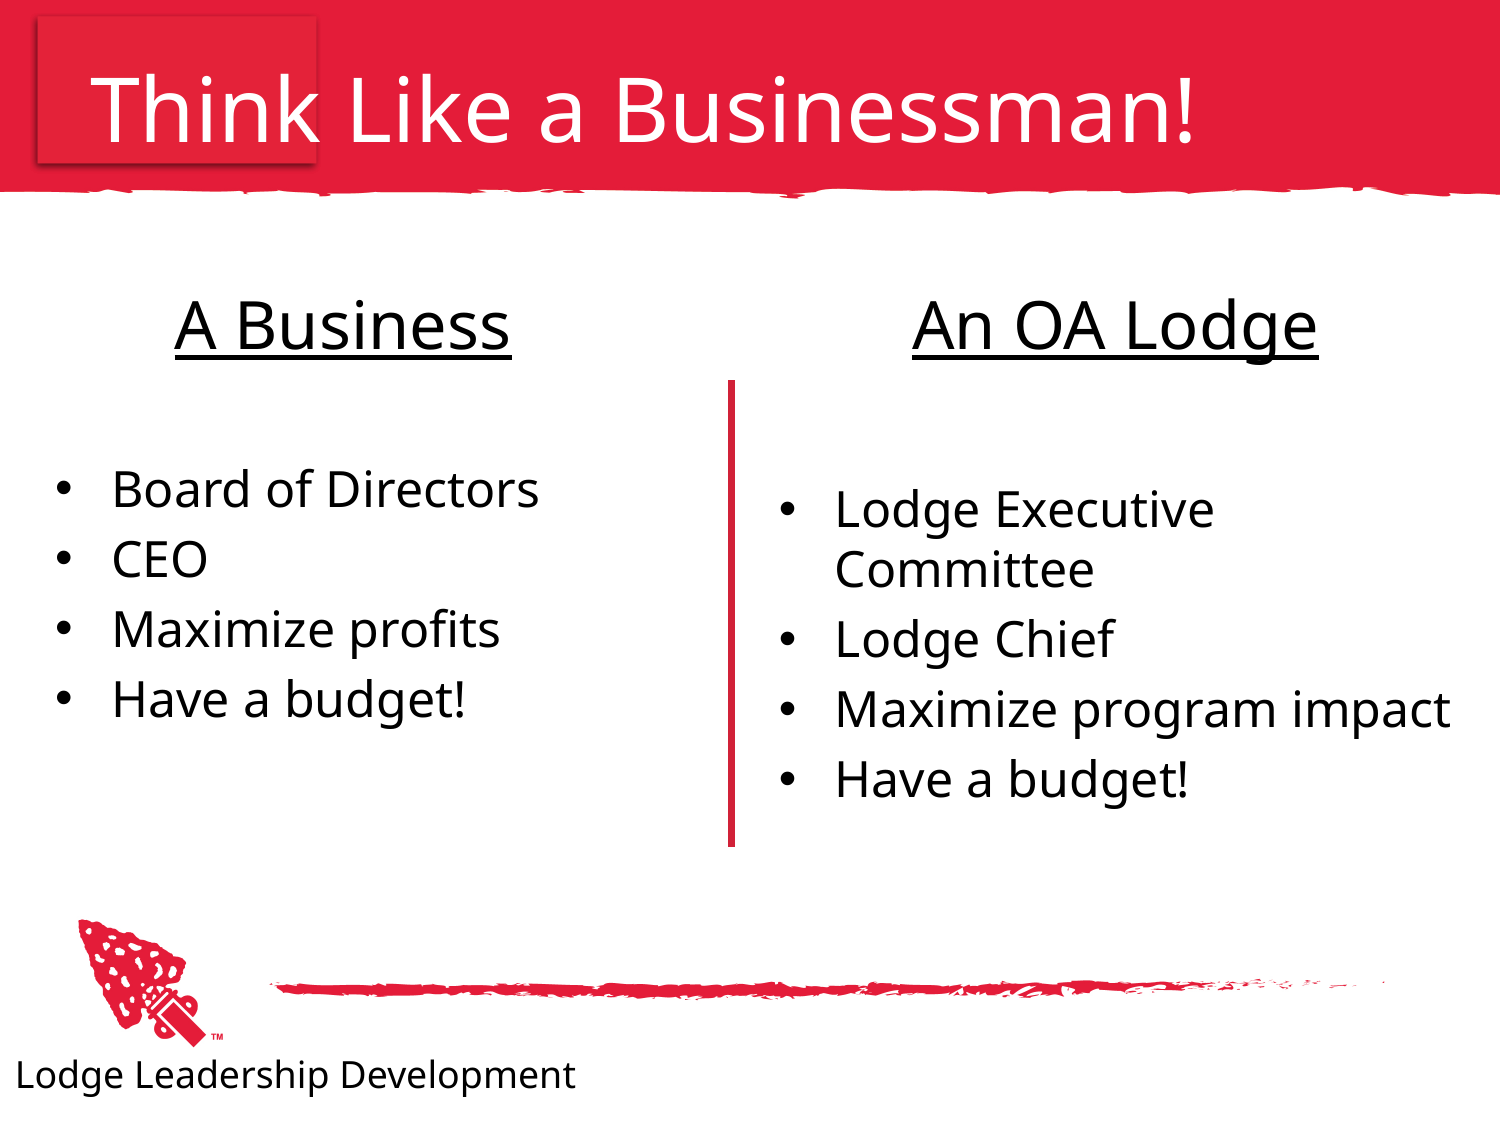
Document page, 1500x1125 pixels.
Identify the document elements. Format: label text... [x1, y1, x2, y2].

text_box Lodge Leadership Development [0, 1043, 1500, 1125]
text_box An OA Lodge [731, 275, 1500, 381]
picture [0, 0, 1500, 1043]
list Lodge Executive Committee Lodge Chief Maximize program impact Have a budget! [763, 381, 1500, 1029]
list Board of Directors CEO Maximize profits Have a budget! [40, 381, 647, 1008]
text_box A Business [40, 275, 647, 381]
title Think Like a Businessman! [75, 45, 1425, 168]
